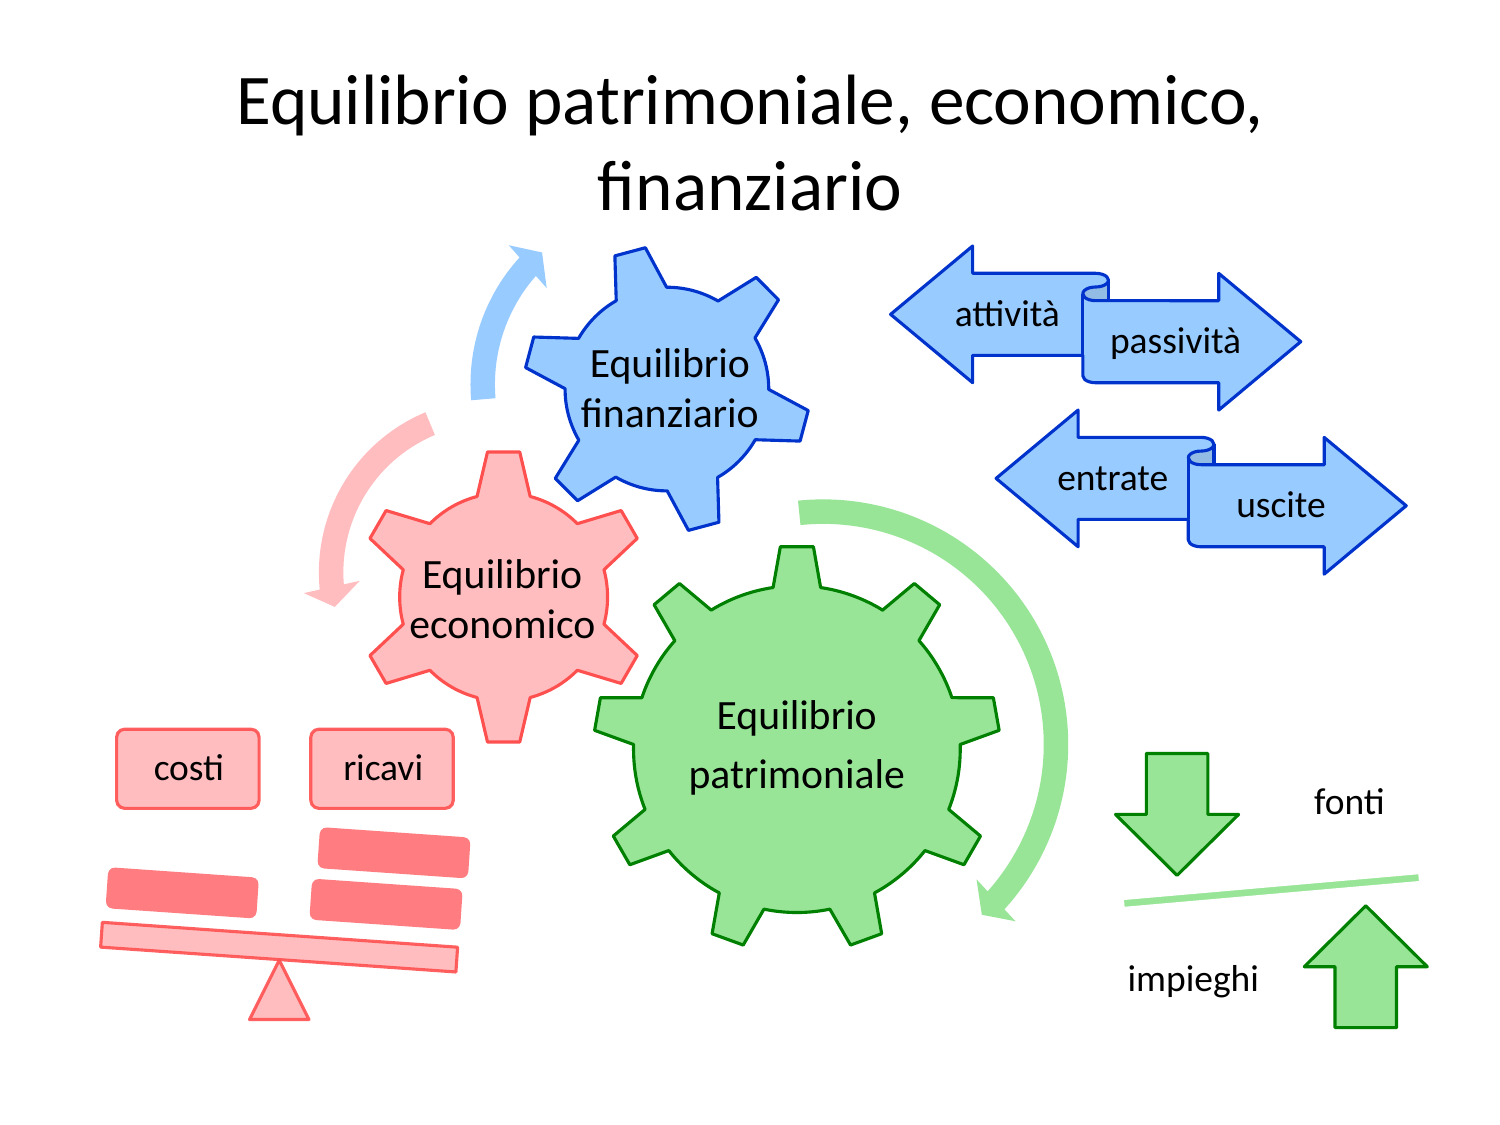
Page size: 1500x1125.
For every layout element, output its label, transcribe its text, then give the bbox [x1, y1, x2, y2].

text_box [855, 245, 1337, 411]
title Equilibrio patrimoniale, economico, finanziario [75, 45, 1425, 233]
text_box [960, 409, 1442, 575]
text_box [19, 623, 540, 1020]
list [257, 210, 1003, 954]
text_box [1066, 738, 1477, 1044]
